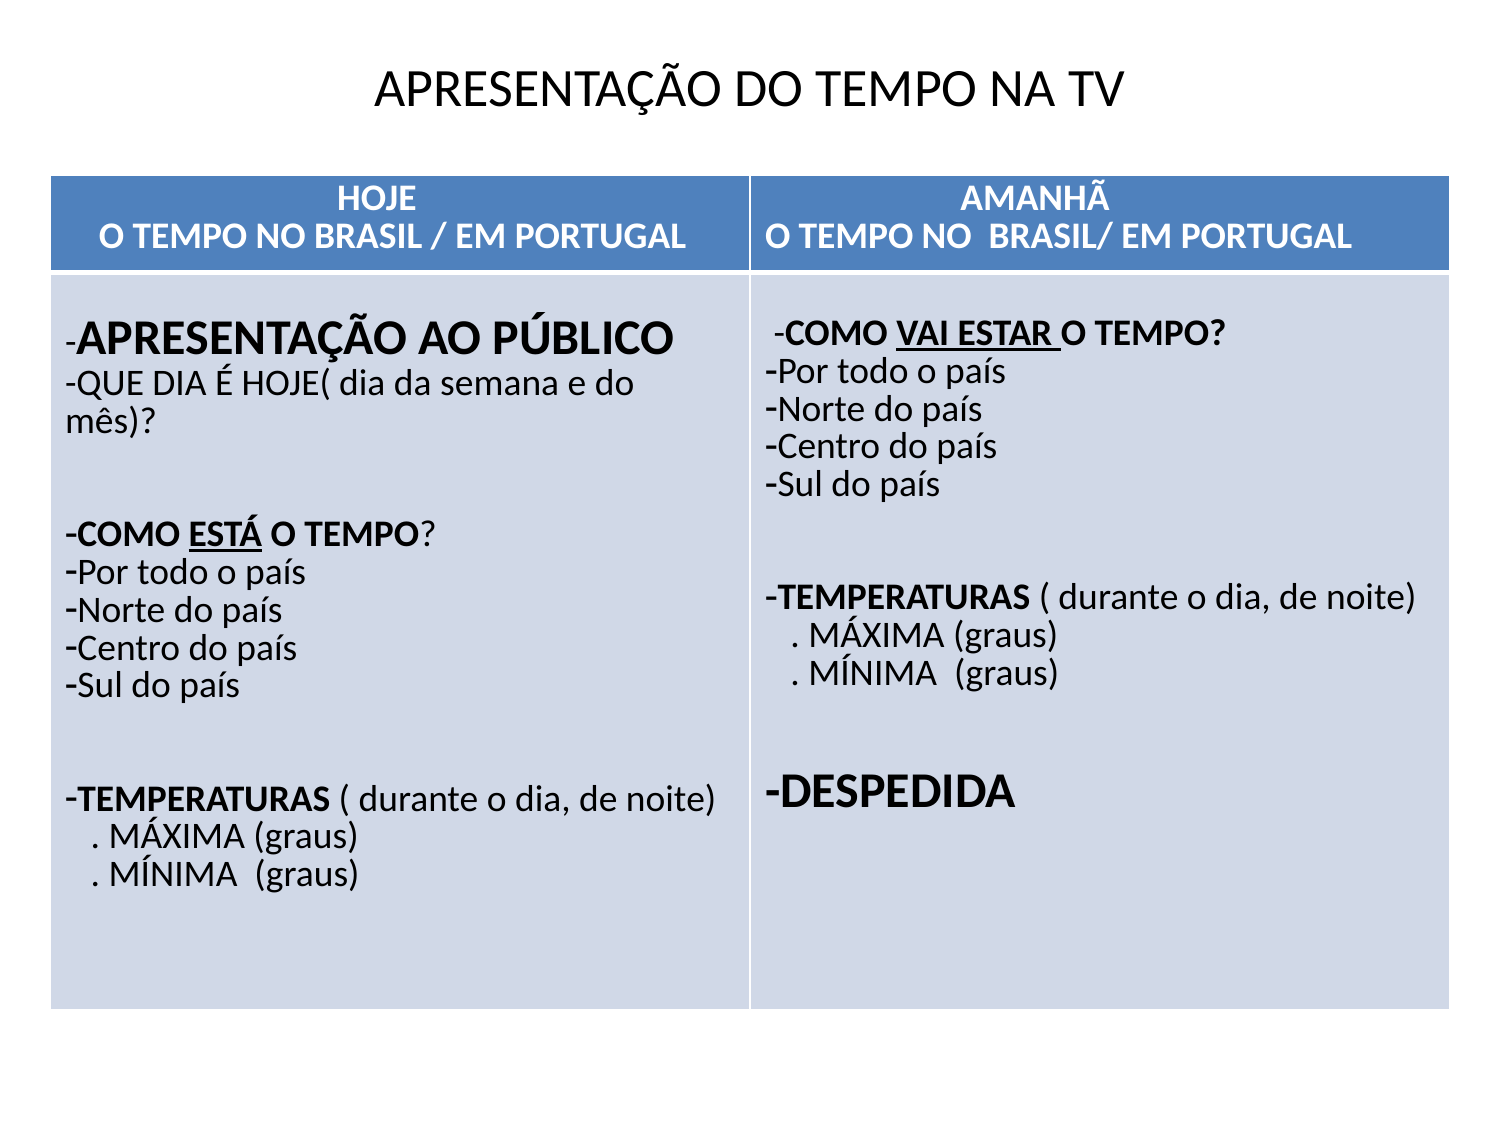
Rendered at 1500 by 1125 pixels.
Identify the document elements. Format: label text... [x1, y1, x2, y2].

list [75, 99, 1425, 174]
table_header HOJE O TEMPO NO BRASIL / EM PORTUGAL [51, 176, 749, 270]
table_cell -APRESENTAÇÃO AO PÚBLICO -QUE DIA É HOJE( dia da semana e do mês)? COMO ESTÁ O TEMPO? Por todo o país Norte do país Centro do país Sul do país TEMPERATURAS ( durante o dia, de noite) . MÁXIMA (graus) . MÍNIMA (graus) [51, 275, 749, 1009]
table_header AMANHÃ O TEMPO NO BRASIL/ EM PORTUGAL [751, 176, 1449, 270]
title APRESENTAÇÃO DO TEMPO NA TV [75, 45, 1425, 99]
table_cell -COMO VAI ESTAR O TEMPO? Por todo o país Norte do país Centro do país Sul do país TEMPERATURAS ( durante o dia, de noite) . MÁXIMA (graus) . MÍNIMA (graus) -DESPEDIDA [751, 275, 1449, 1009]
